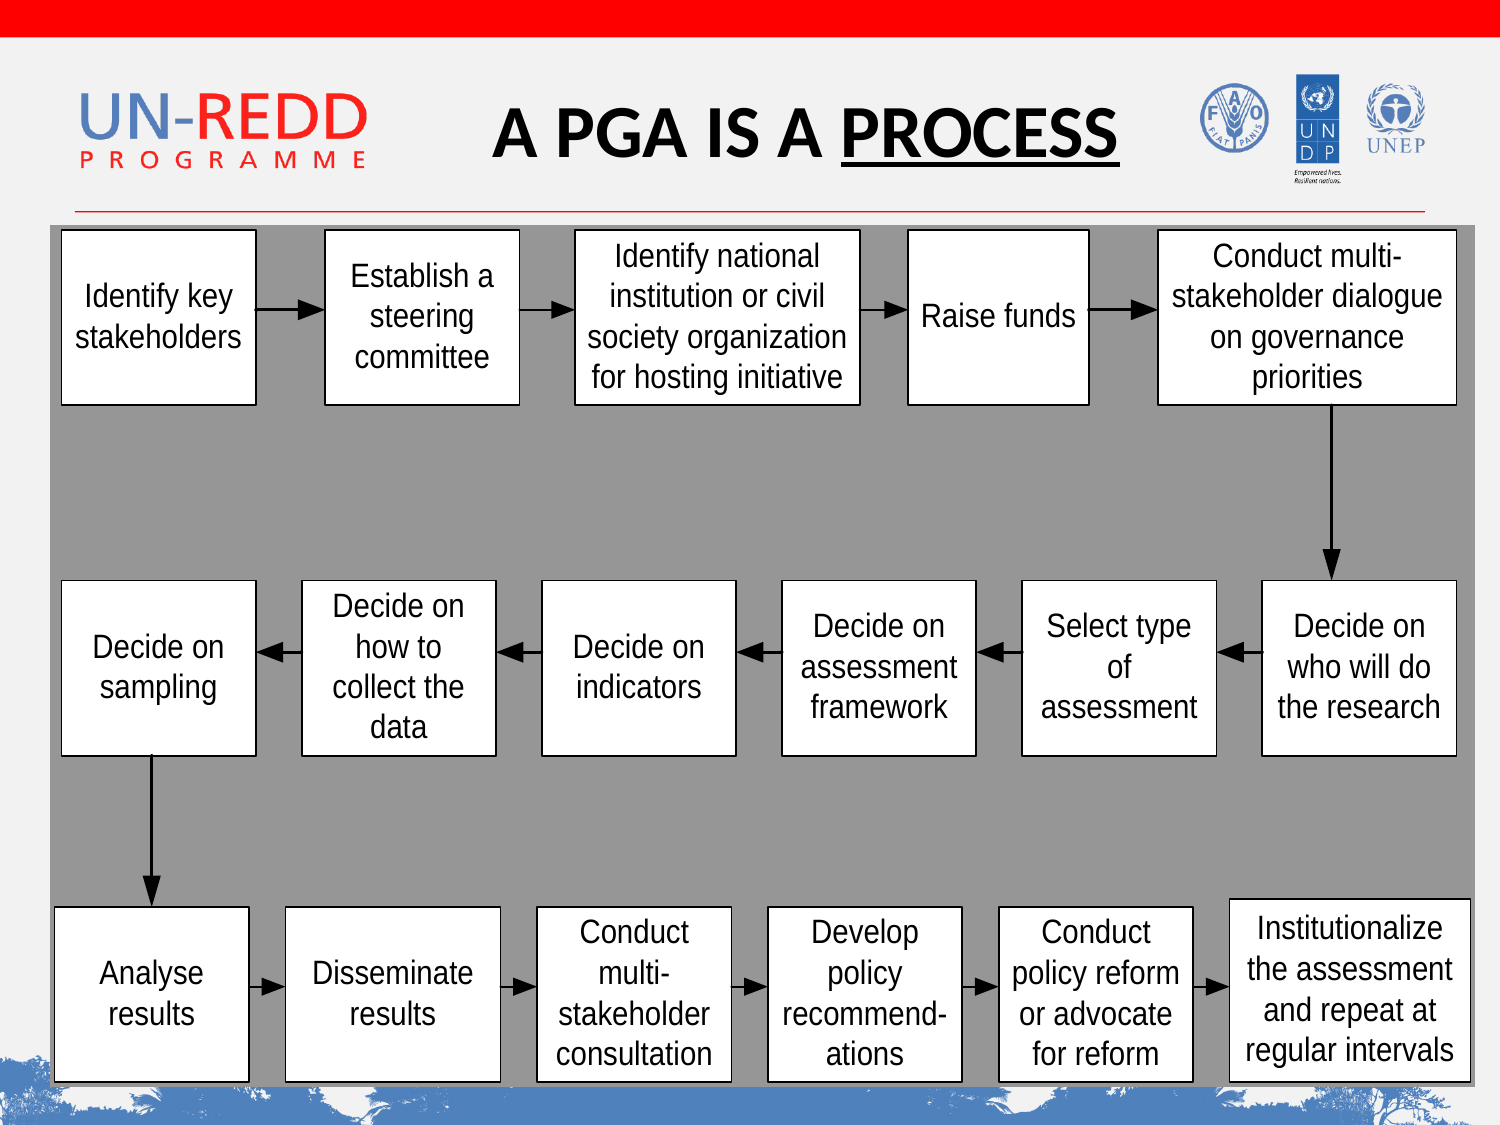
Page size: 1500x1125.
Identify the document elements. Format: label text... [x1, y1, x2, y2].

picture [75, 83, 350, 174]
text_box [49, 224, 1476, 1088]
title A PGA IS A PROCESS [350, 75, 1263, 220]
picture [1200, 74, 1425, 193]
picture [0, 821, 1500, 1125]
